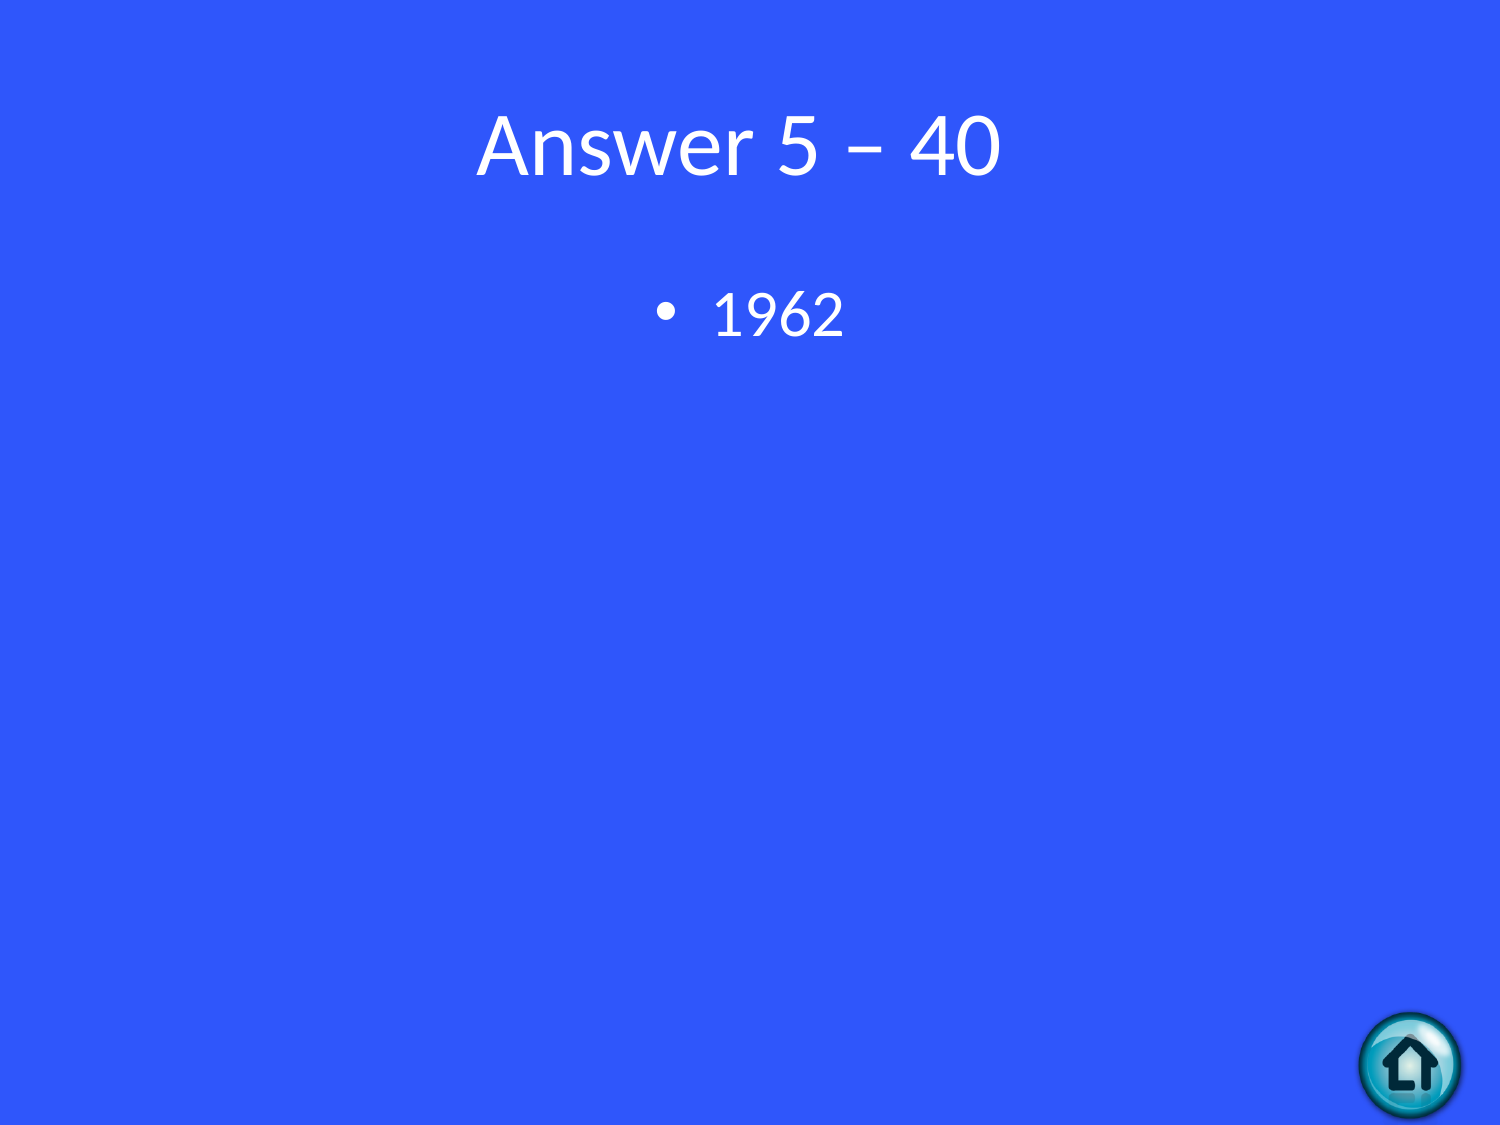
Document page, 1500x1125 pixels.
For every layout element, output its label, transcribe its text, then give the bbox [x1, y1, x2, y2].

picture [1349, 1006, 1469, 1125]
title Answer 5 – 40 [74, 44, 1426, 233]
list 1962 [74, 262, 1426, 1006]
